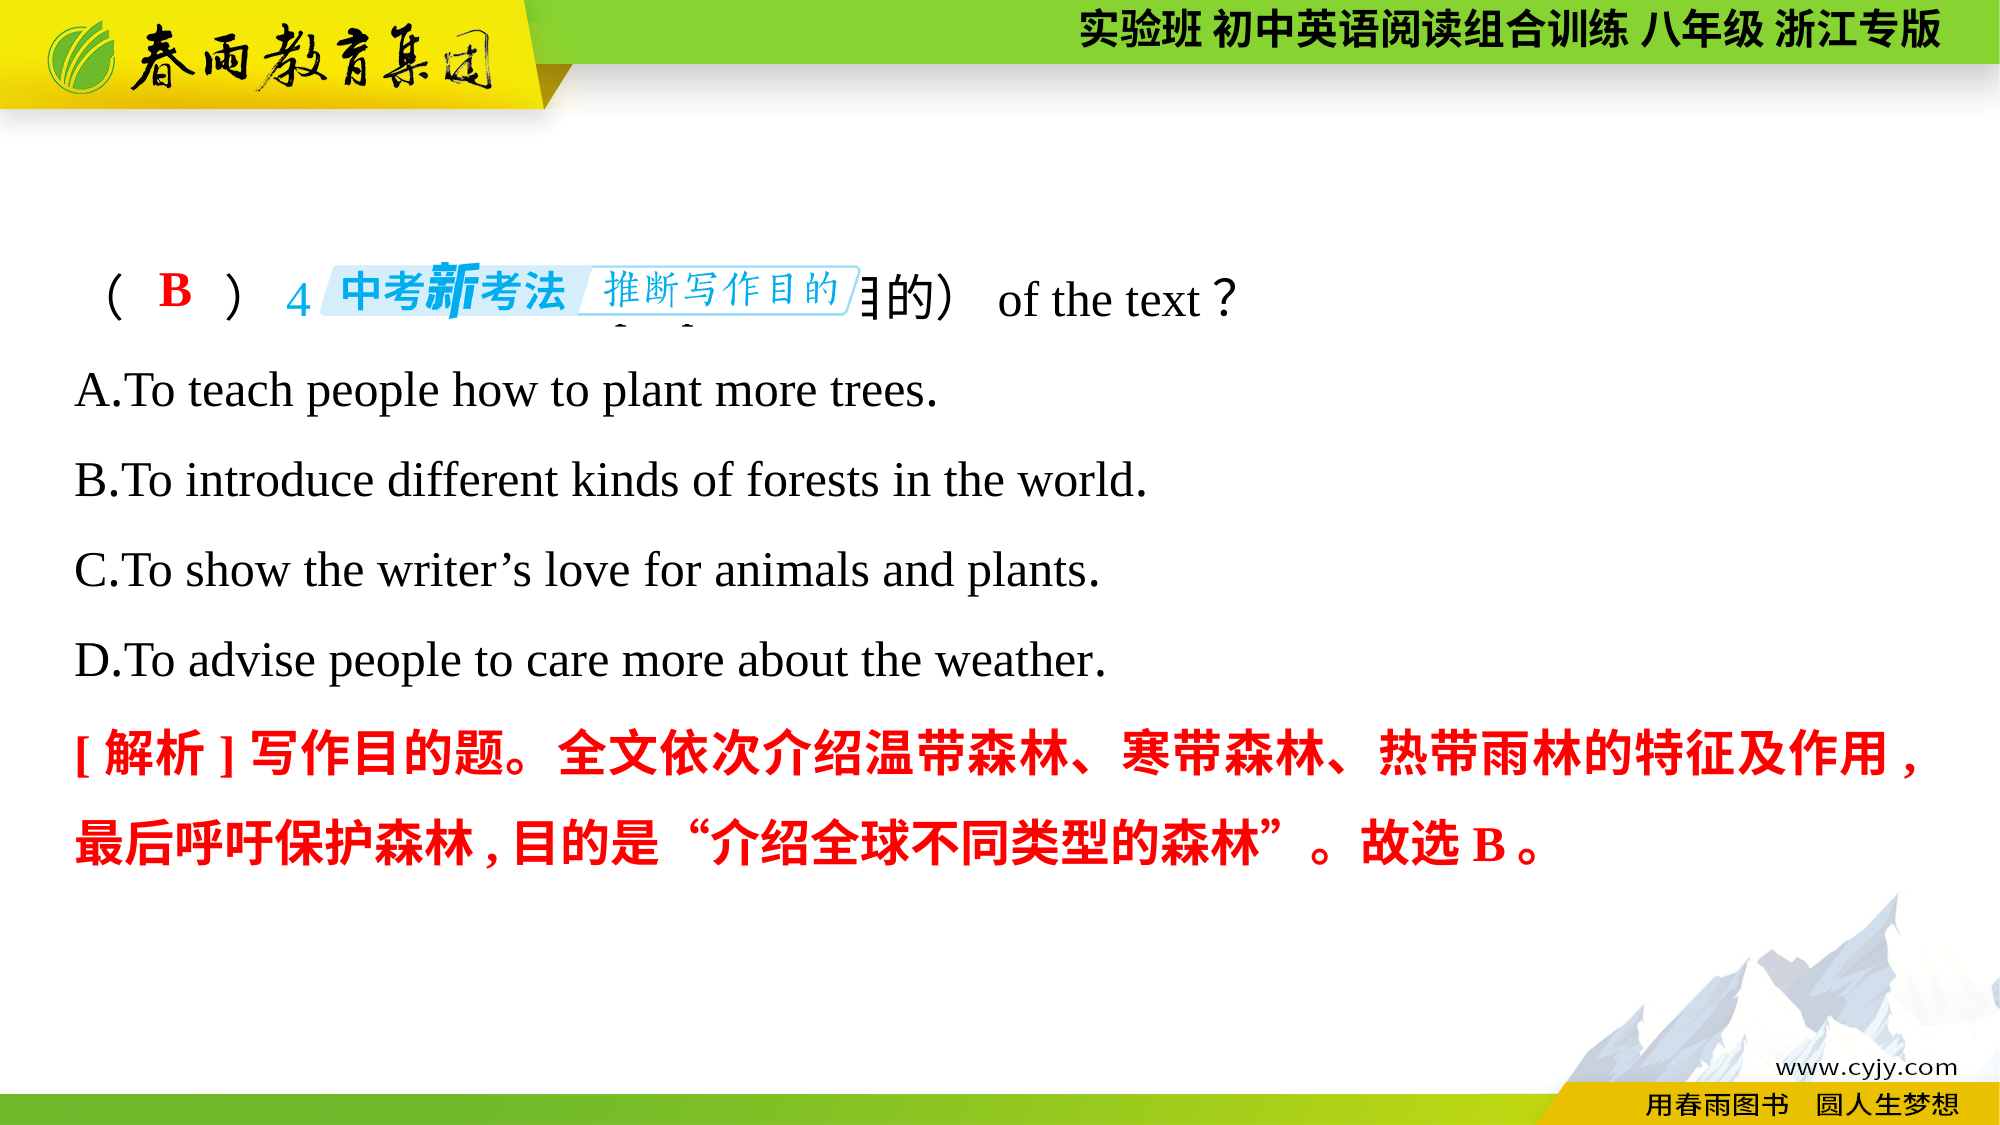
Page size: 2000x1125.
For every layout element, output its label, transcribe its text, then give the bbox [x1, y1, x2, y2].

text_box B [143, 249, 207, 325]
picture [0, 0, 2000, 1125]
list （ ）4. What is the purpose（目的）of the text？ A.To teach people how to plant more trees. B.To introduce different kinds of forests in the world. C.To show the writer’s love for animals and plants. D.To advise people to care more about the weather. [59, 228, 1944, 687]
text_box [解析]写作目的题。全文依次介绍温带森林、寒带森林、热带雨林的特征及作用,最后呼吁保护森林,目的是“介绍全球不同类型的森林”。故选B。 [59, 687, 1944, 880]
